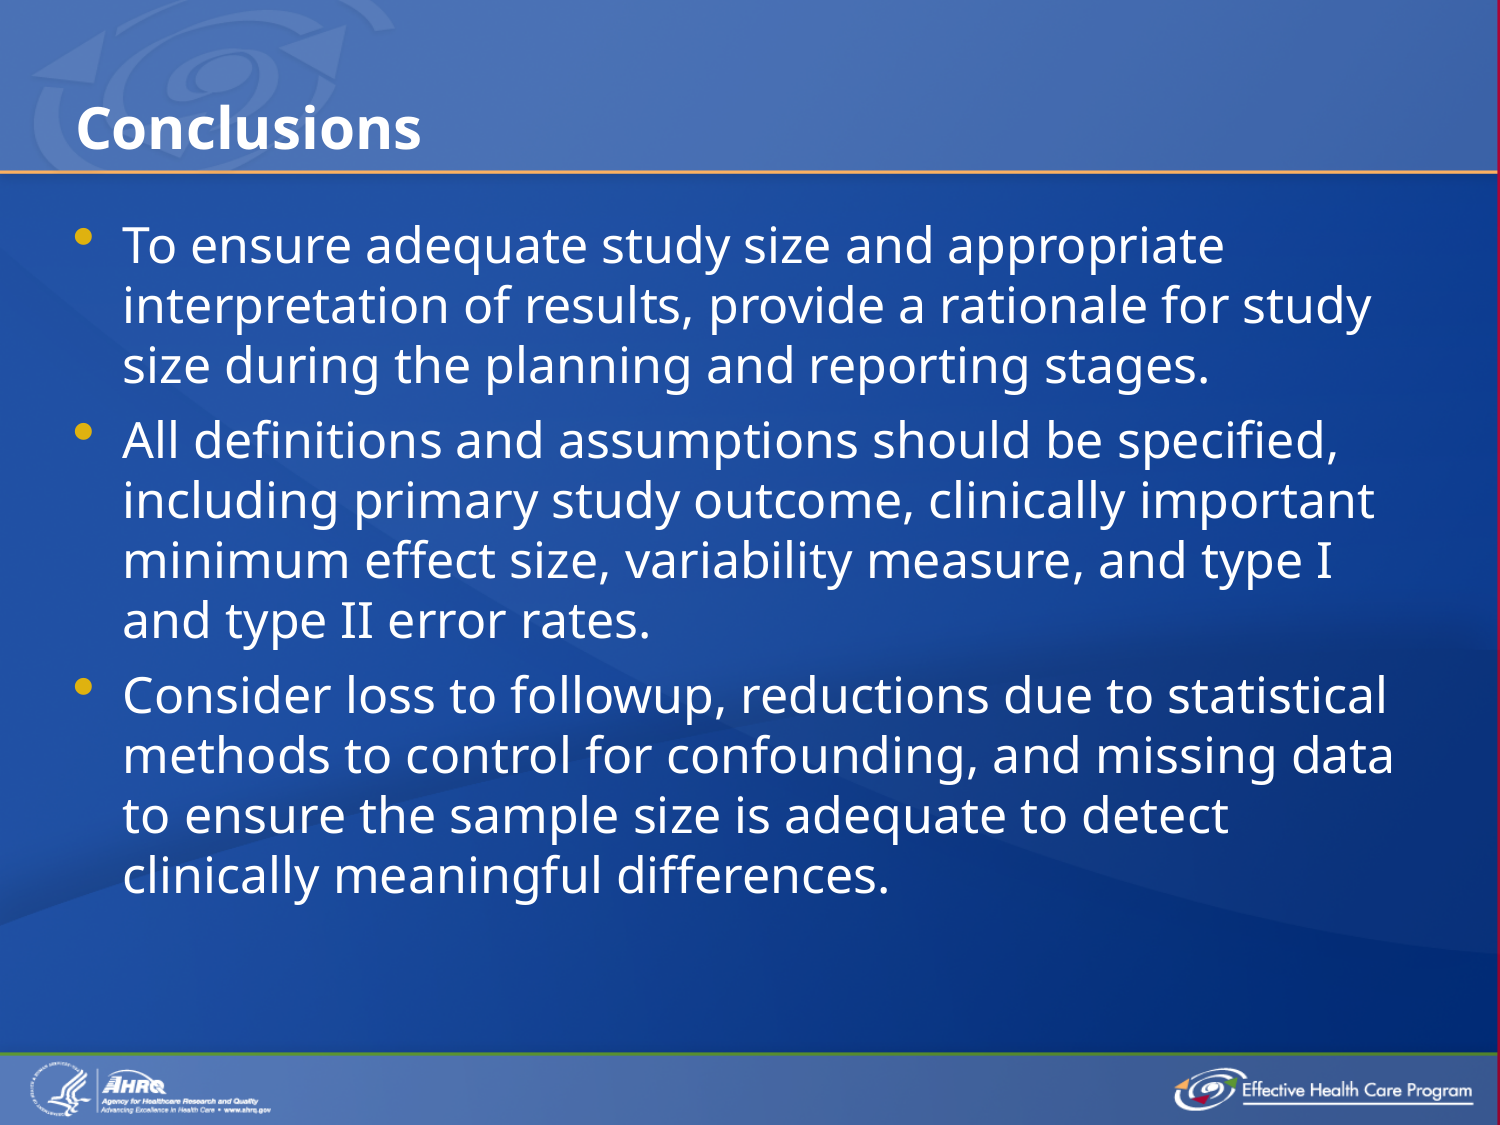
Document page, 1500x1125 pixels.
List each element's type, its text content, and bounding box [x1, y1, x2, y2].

title Conclusions [75, 21, 1425, 163]
picture [0, 0, 1500, 1125]
list To ensure adequate study size and appropriate interpretation of results, provide a rationale for study size during the planning and reporting stages. All definitions and assumptions should be specified, including primary study outcome, clinically important minimum effect size, variability measure, and type I and type II error rates. Consider loss to followup, reductions due to statistical methods to control for confounding, and missing data to ensure the sample size is adequate to detect clinically meaningful differences. [75, 213, 1425, 1005]
